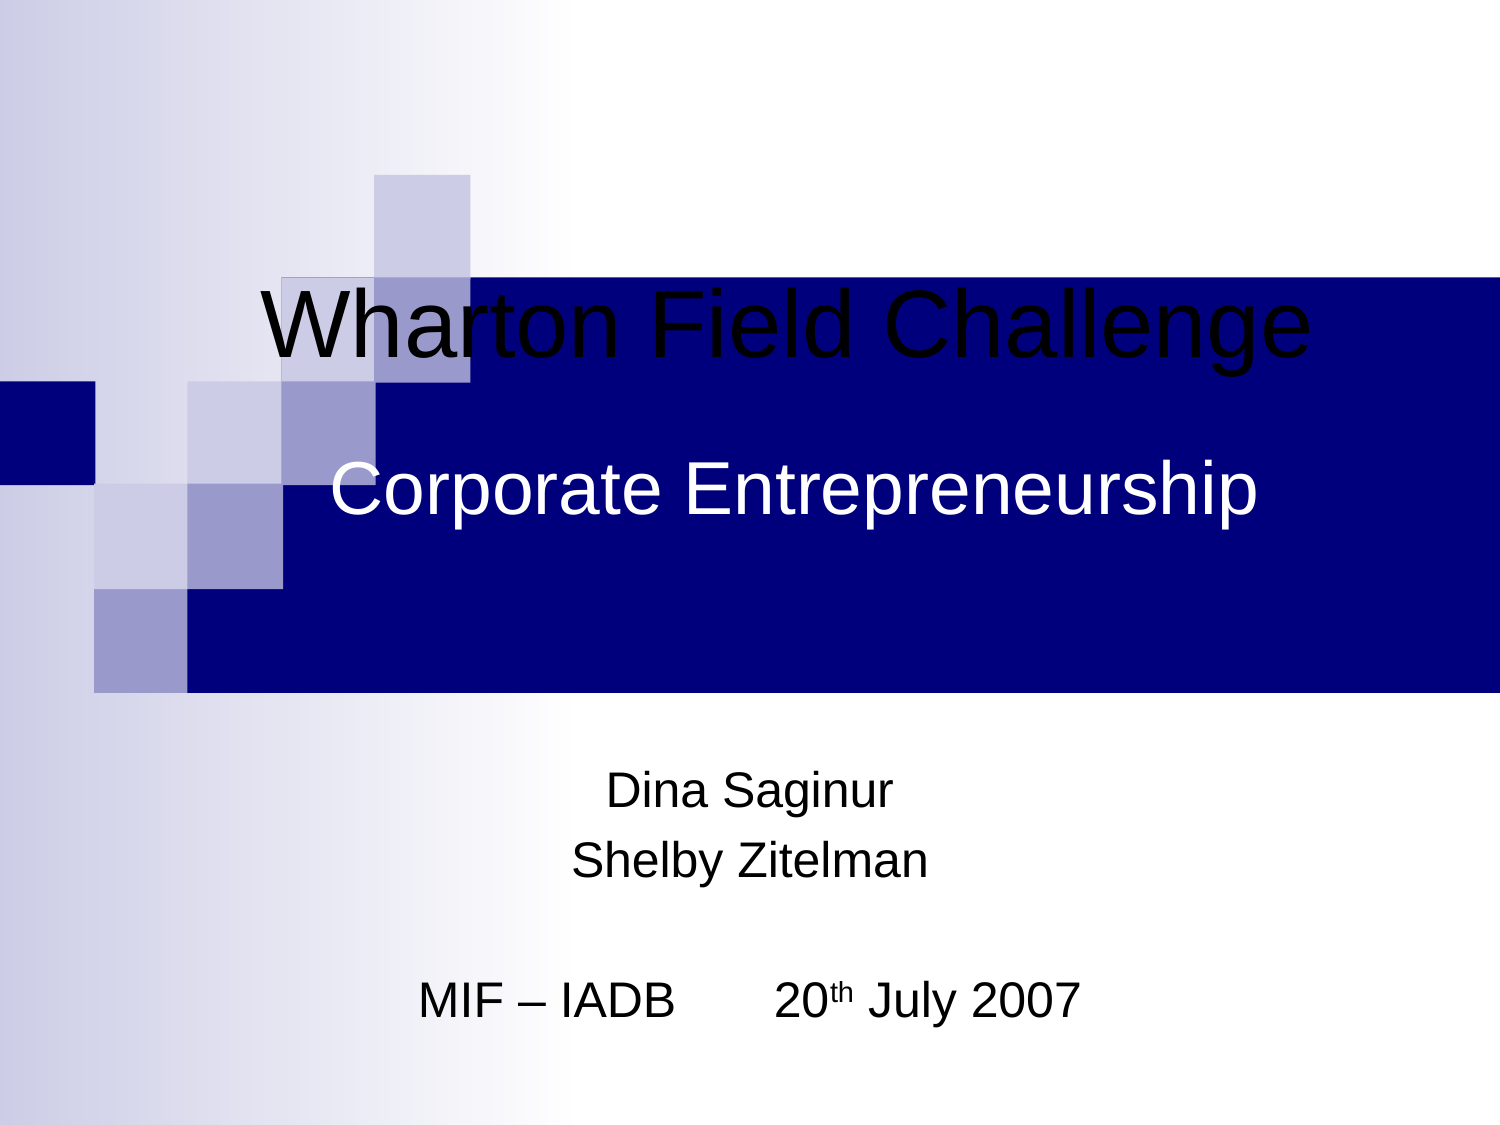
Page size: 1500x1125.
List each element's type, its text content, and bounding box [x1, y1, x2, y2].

title Wharton Field Challenge Corporate Entrepreneurship [149, 274, 1426, 517]
subtitle Dina Saginur Shelby Zitelman MIF – IADB 20th July 2007 [224, 749, 1276, 1038]
